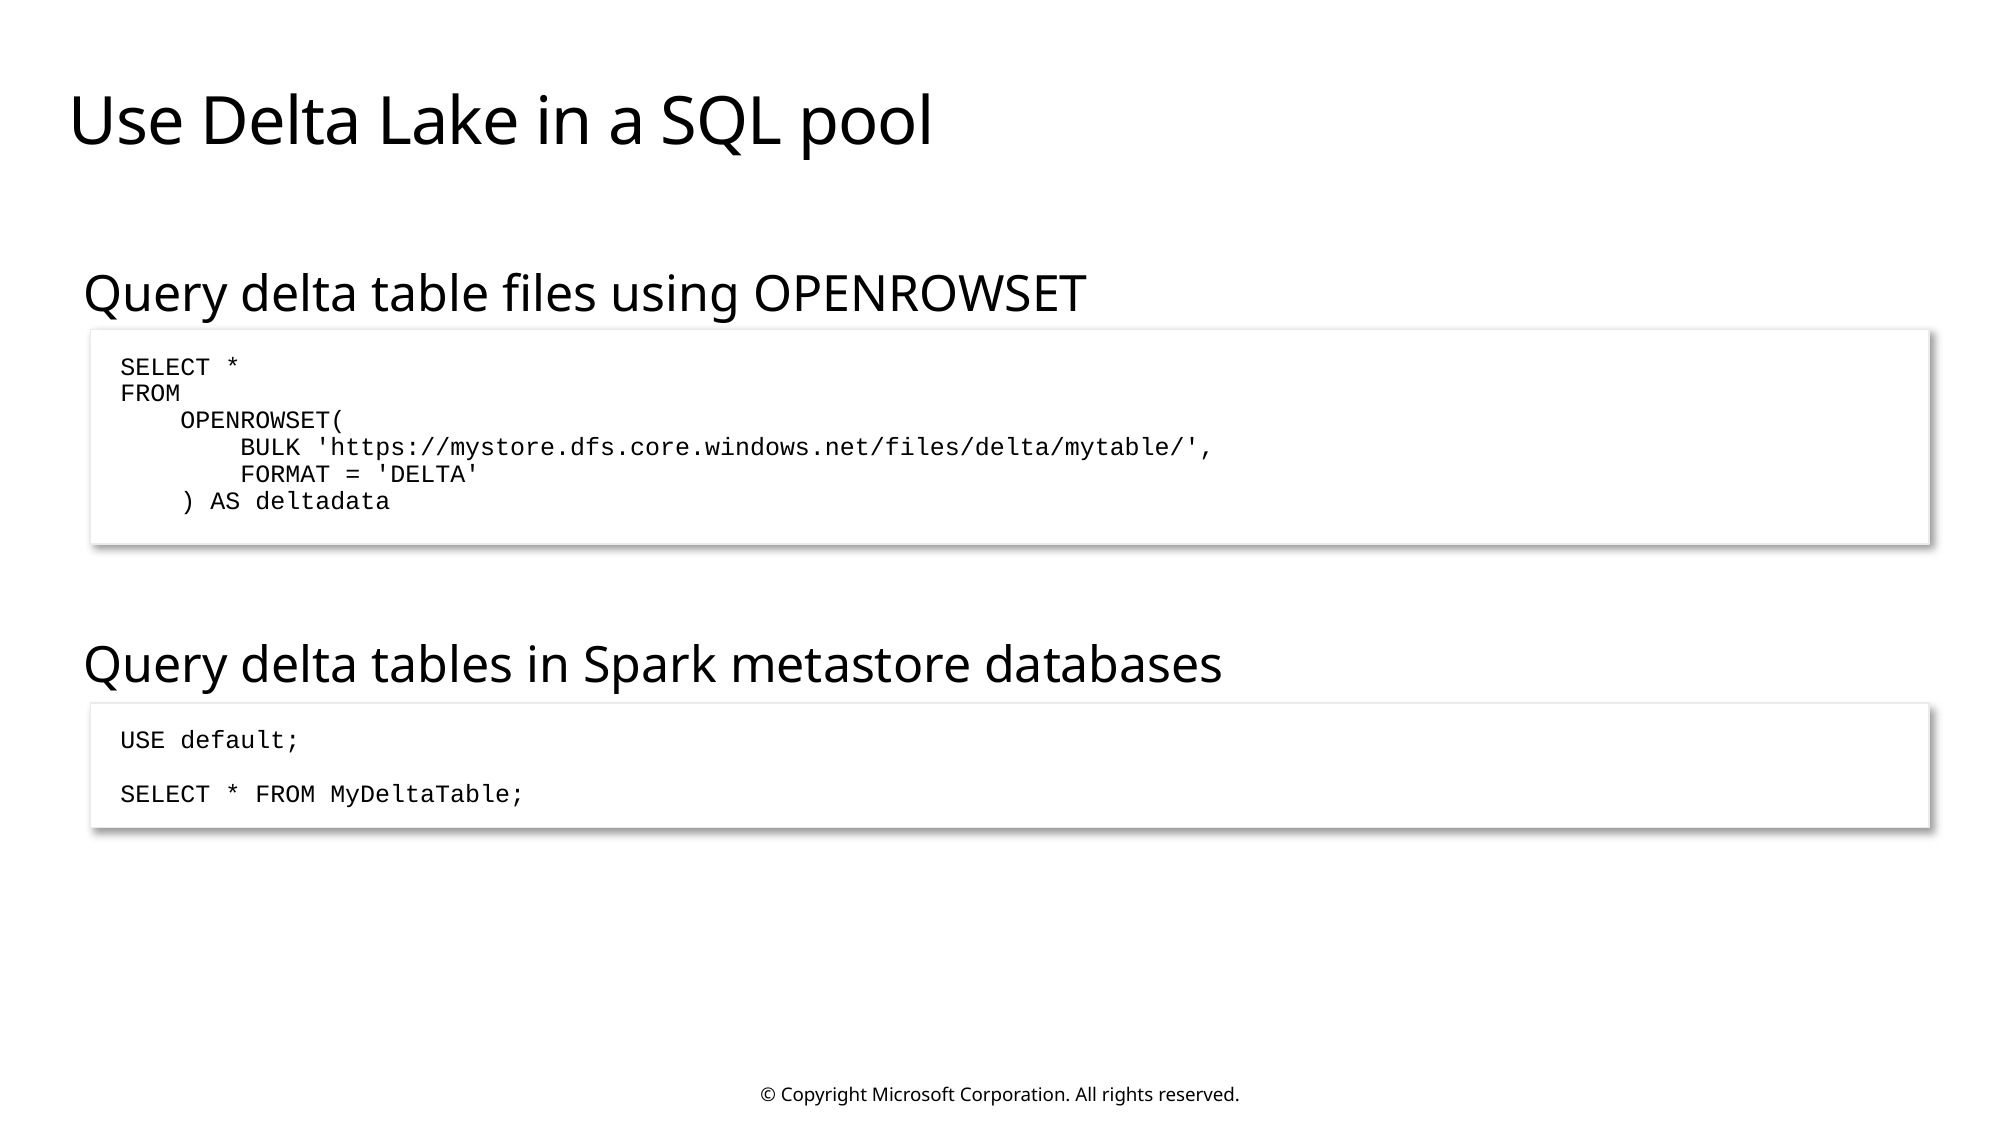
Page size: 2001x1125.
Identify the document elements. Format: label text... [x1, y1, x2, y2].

text_box USE default; SELECT * FROM MyDeltaTable; [90, 702, 1930, 828]
text_box Query delta tables in Spark metastore databases [68, 625, 1249, 701]
text_box SELECT * FROM OPENROWSET( BULK 'https://mystore.dfs.core.windows.net/files/delta/mytable/', FORMAT = 'DELTA' ) AS deltadata [90, 329, 1930, 545]
title Use Delta Lake in a SQL pool [68, 72, 1930, 184]
text_box Query delta table files using OPENROWSET [68, 253, 1149, 329]
